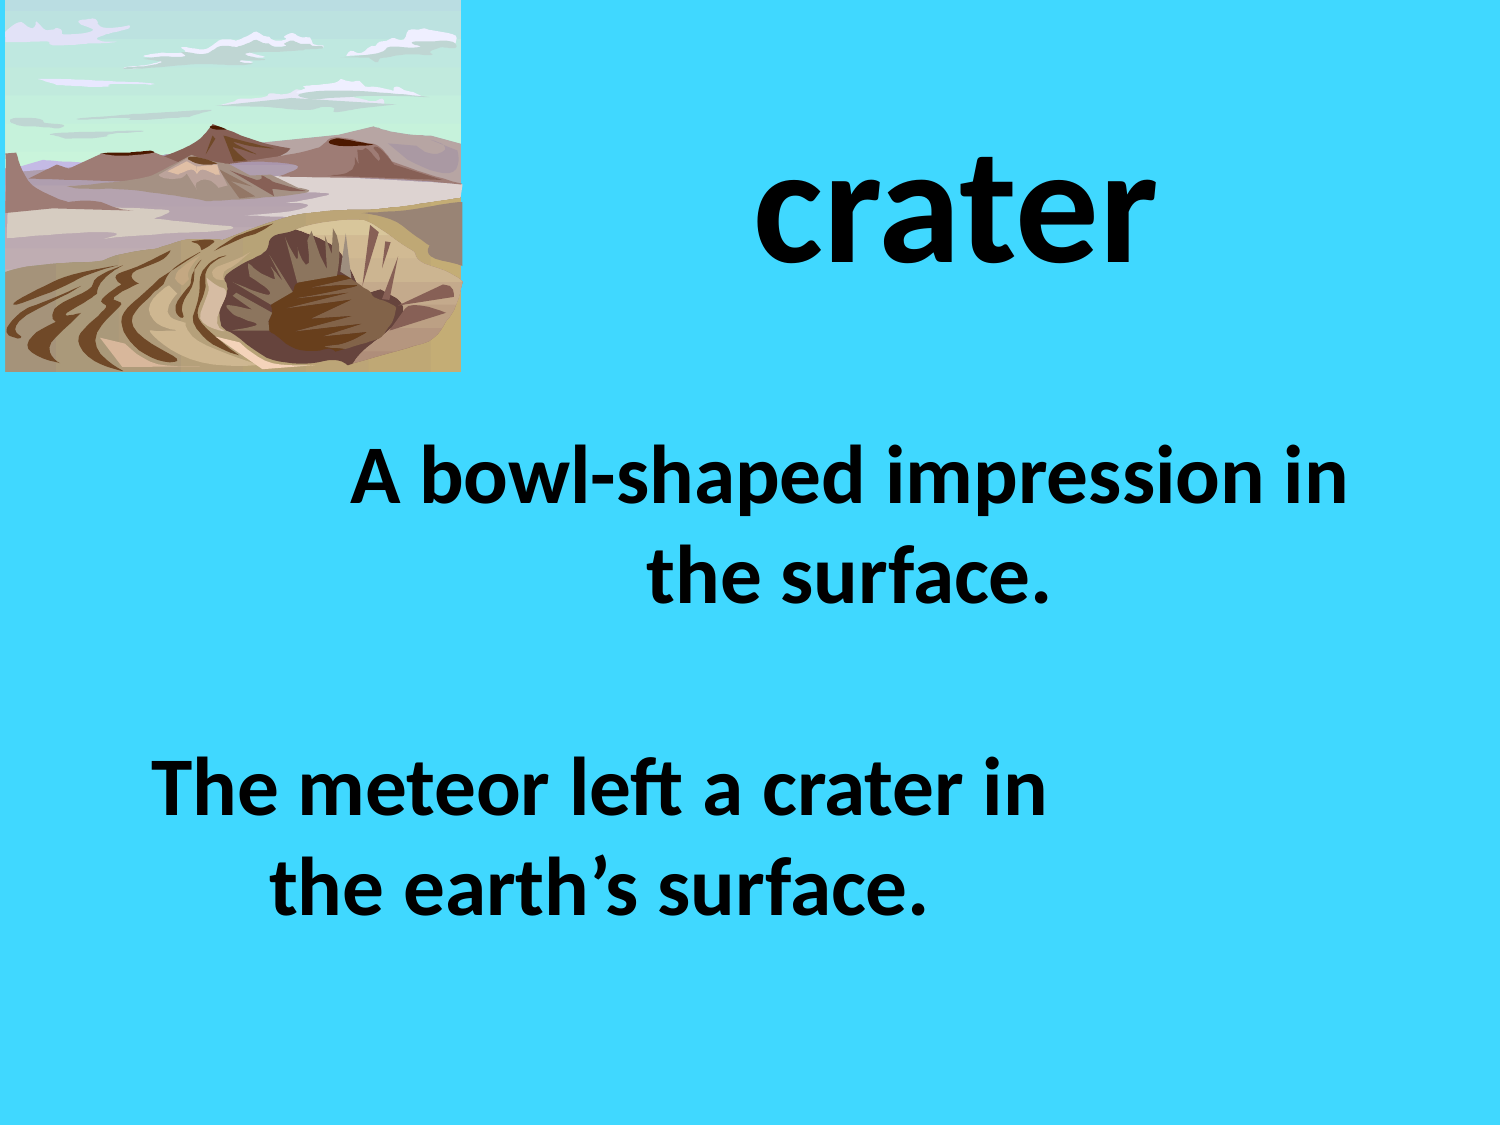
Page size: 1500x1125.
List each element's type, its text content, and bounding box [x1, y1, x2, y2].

title crater [537, 75, 1375, 317]
picture [0, 0, 463, 372]
text_box The meteor left a crater in the earth’s surface. [74, 724, 1125, 1013]
subtitle A bowl-shaped impression in the surface. [324, 412, 1375, 700]
